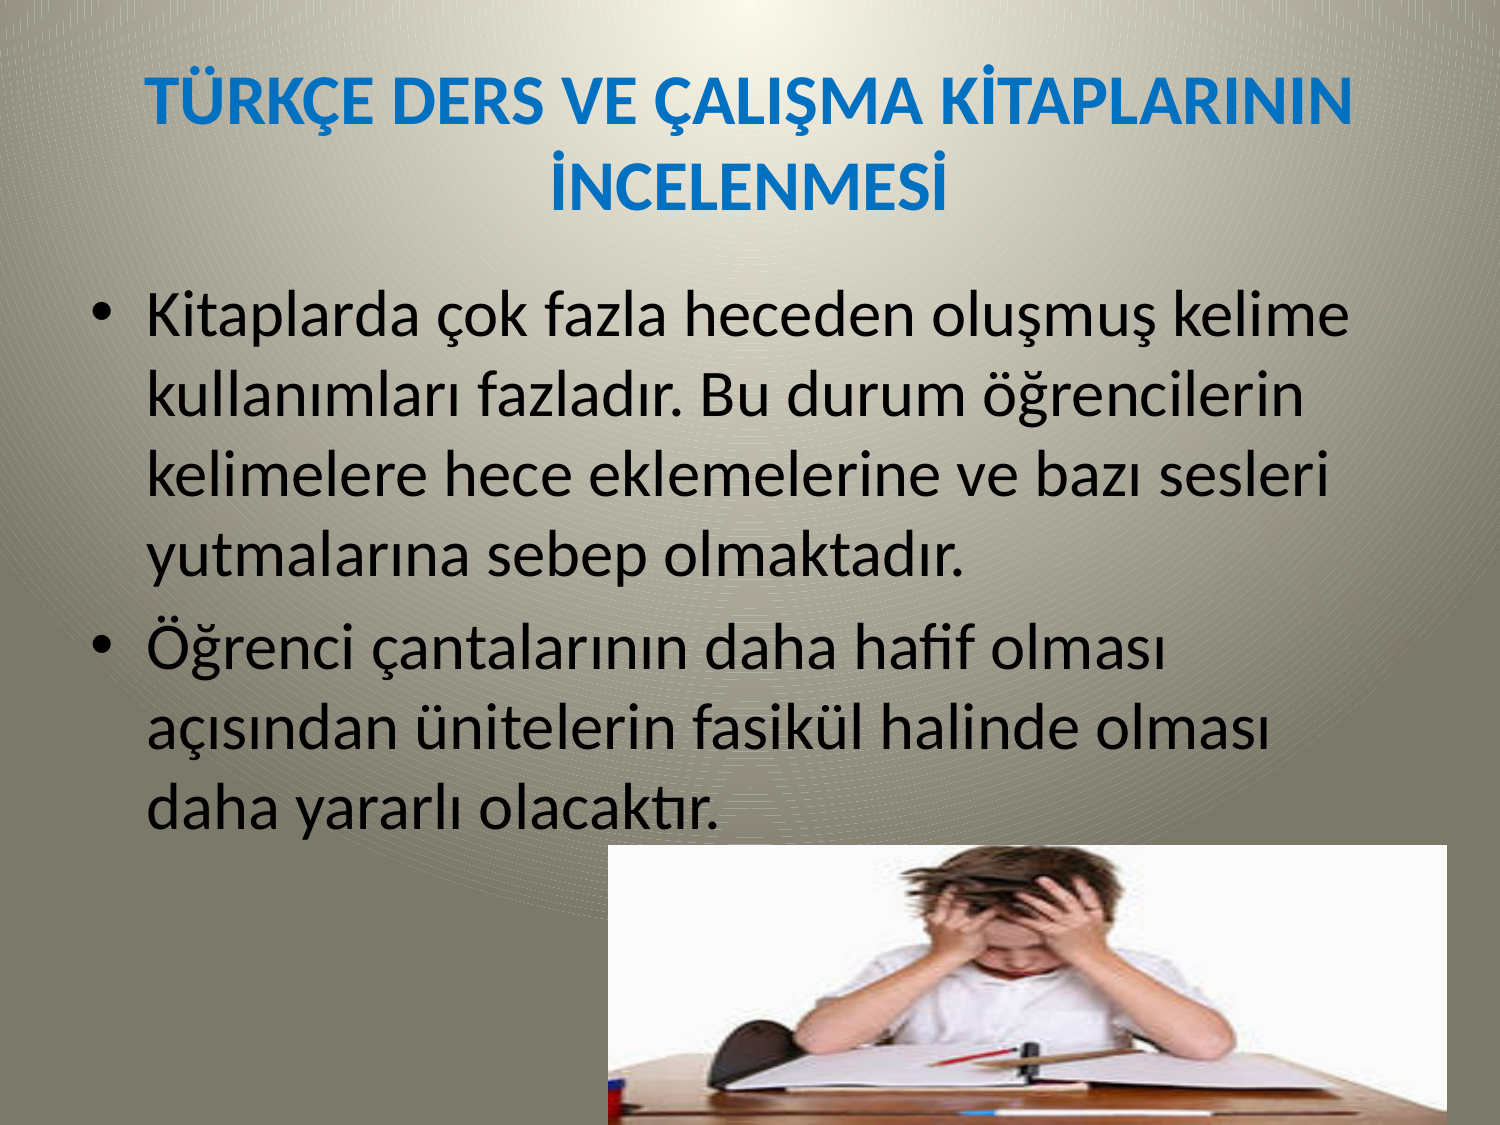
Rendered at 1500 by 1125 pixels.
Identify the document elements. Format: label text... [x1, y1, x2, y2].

title TÜRKÇE DERS VE ÇALIŞMA KİTAPLARININ İNCELENMESİ [75, 45, 1425, 233]
picture [607, 845, 1448, 1125]
list Kitaplarda çok fazla heceden oluşmuş kelime kullanımları fazladır. Bu durum öğrencilerin kelimelere hece eklemelerine ve bazı sesleri yutmalarına sebep olmaktadır. Öğrenci çantalarının daha hafif olması açısından ünitelerin fasikül halinde olması daha yararlı olacaktır. [75, 262, 1425, 1005]
